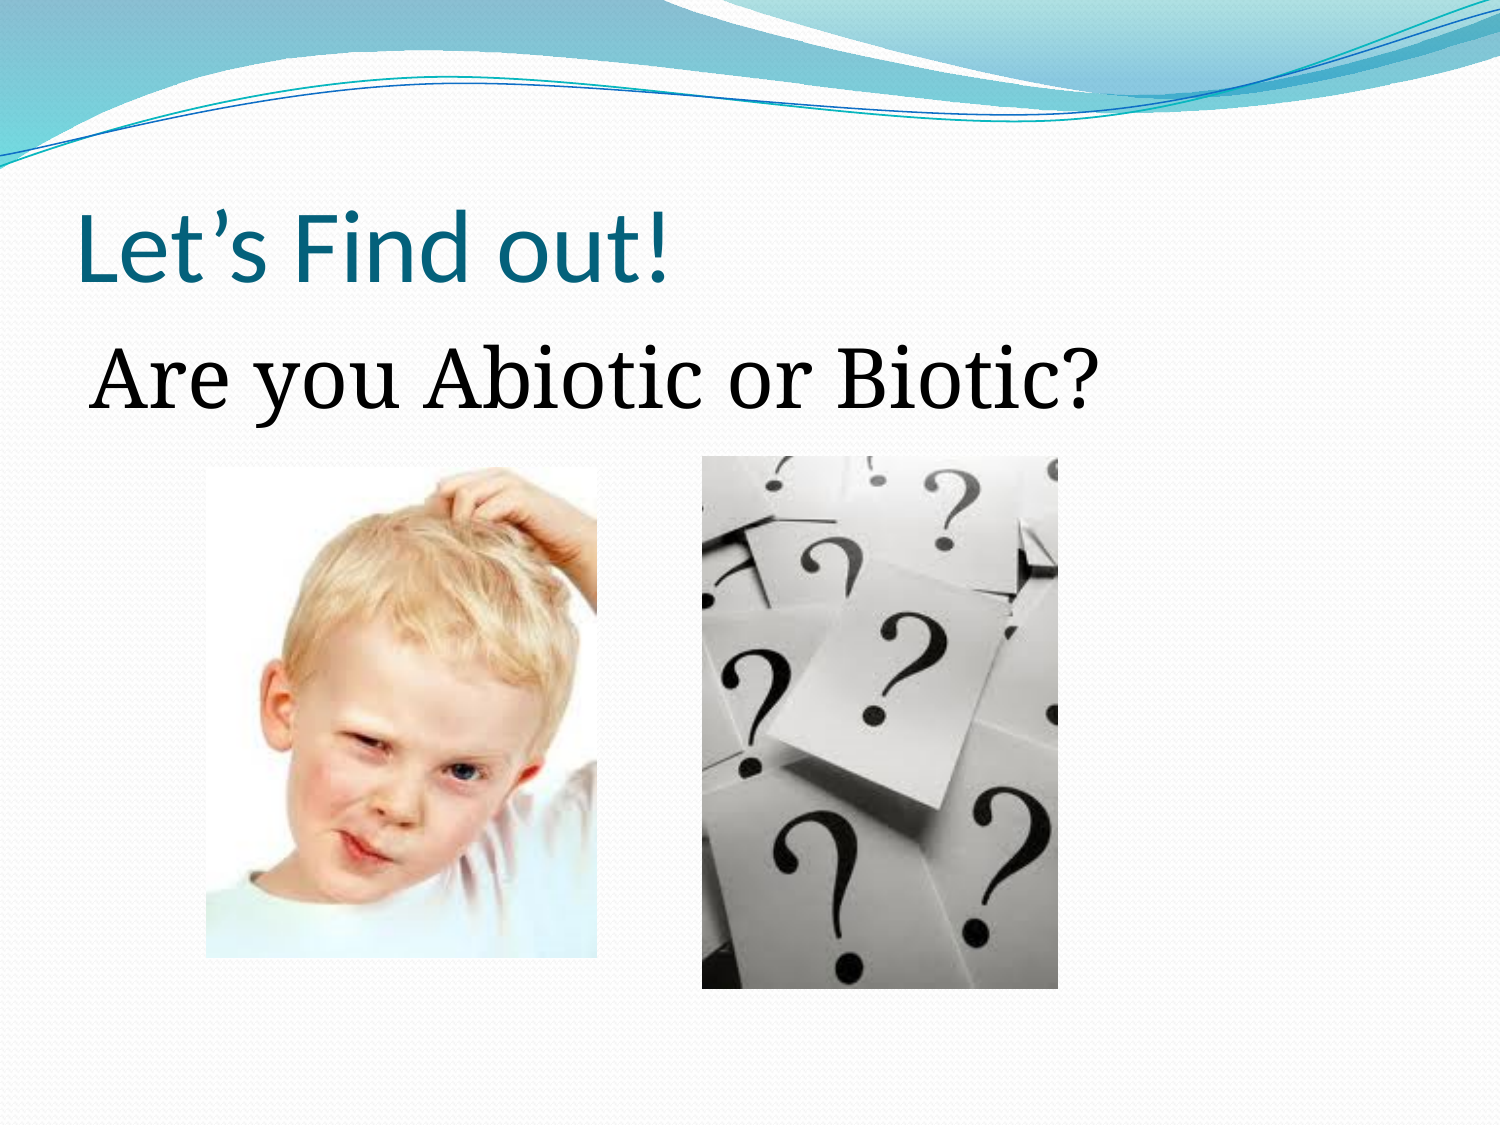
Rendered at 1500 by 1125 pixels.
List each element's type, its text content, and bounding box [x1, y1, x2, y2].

title Let’s Find out! [75, 115, 1425, 303]
list Are you Abiotic or Biotic? [75, 317, 1425, 1038]
picture [206, 467, 597, 958]
picture [702, 455, 1058, 989]
